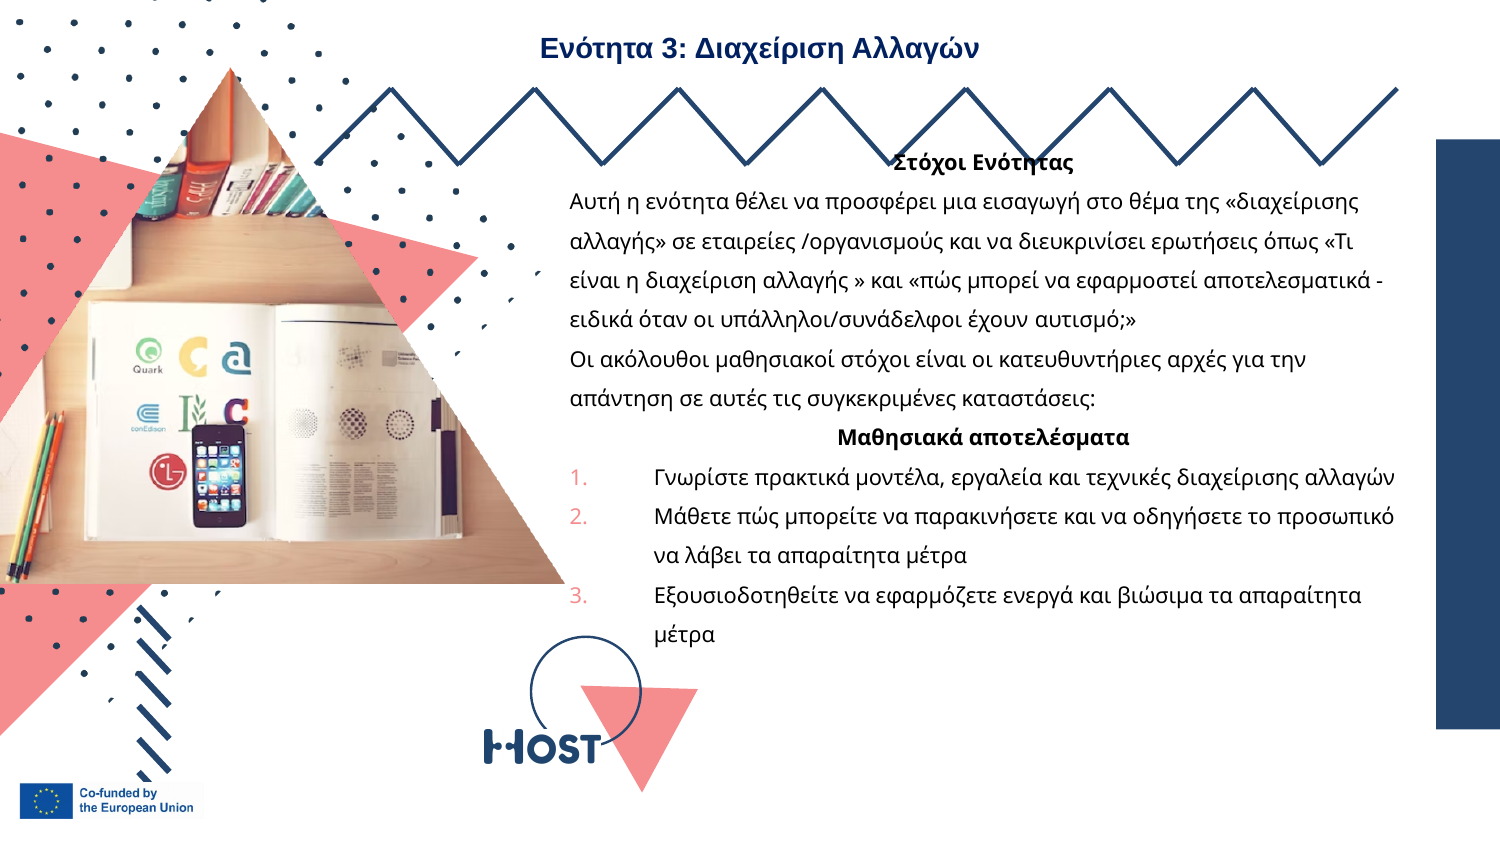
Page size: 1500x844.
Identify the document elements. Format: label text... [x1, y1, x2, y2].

picture [0, 0, 566, 718]
picture [19, 781, 204, 820]
picture [484, 729, 601, 764]
list Στόχοι Ενότητας Αυτή η ενότητα θέλει να προσφέρει μια εισαγωγή στο θέμα της «διαχείρισης αλλαγής» σε εταιρείες /οργανισμούς και να διευκρινίσει ερωτήσεις όπως «Τι είναι η διαχείριση αλλαγής » και «πώς μπορεί να εφαρμοστεί αποτελεσματικά - ειδικά όταν οι υπάλληλοι/συνάδελφοι έχουν αυτισμό;» Οι ακόλουθοι μαθησιακοί στόχοι είναι οι κατευθυντήριες αρχές για την απάντηση σε αυτές τις συγκεκριμένες καταστάσεις: Μαθησιακά αποτελέσματα Γνωρίστε πρακτικά μοντέλα, εργαλεία και τεχνικές διαχείρισης αλλαγών Μάθετε πώς μπορείτε να παρακινήσετε και να οδηγήσετε το προσωπικό να λάβει τα απαραίτητα μέτρα Εξουσιοδοτηθείτε να εφαρμόζετε ενεργά και βιώσιμα τα απαραίτητα μέτρα [554, 90, 1413, 758]
text_box Ενότητα 3: Διαχείριση Αλλαγών [525, 10, 996, 73]
